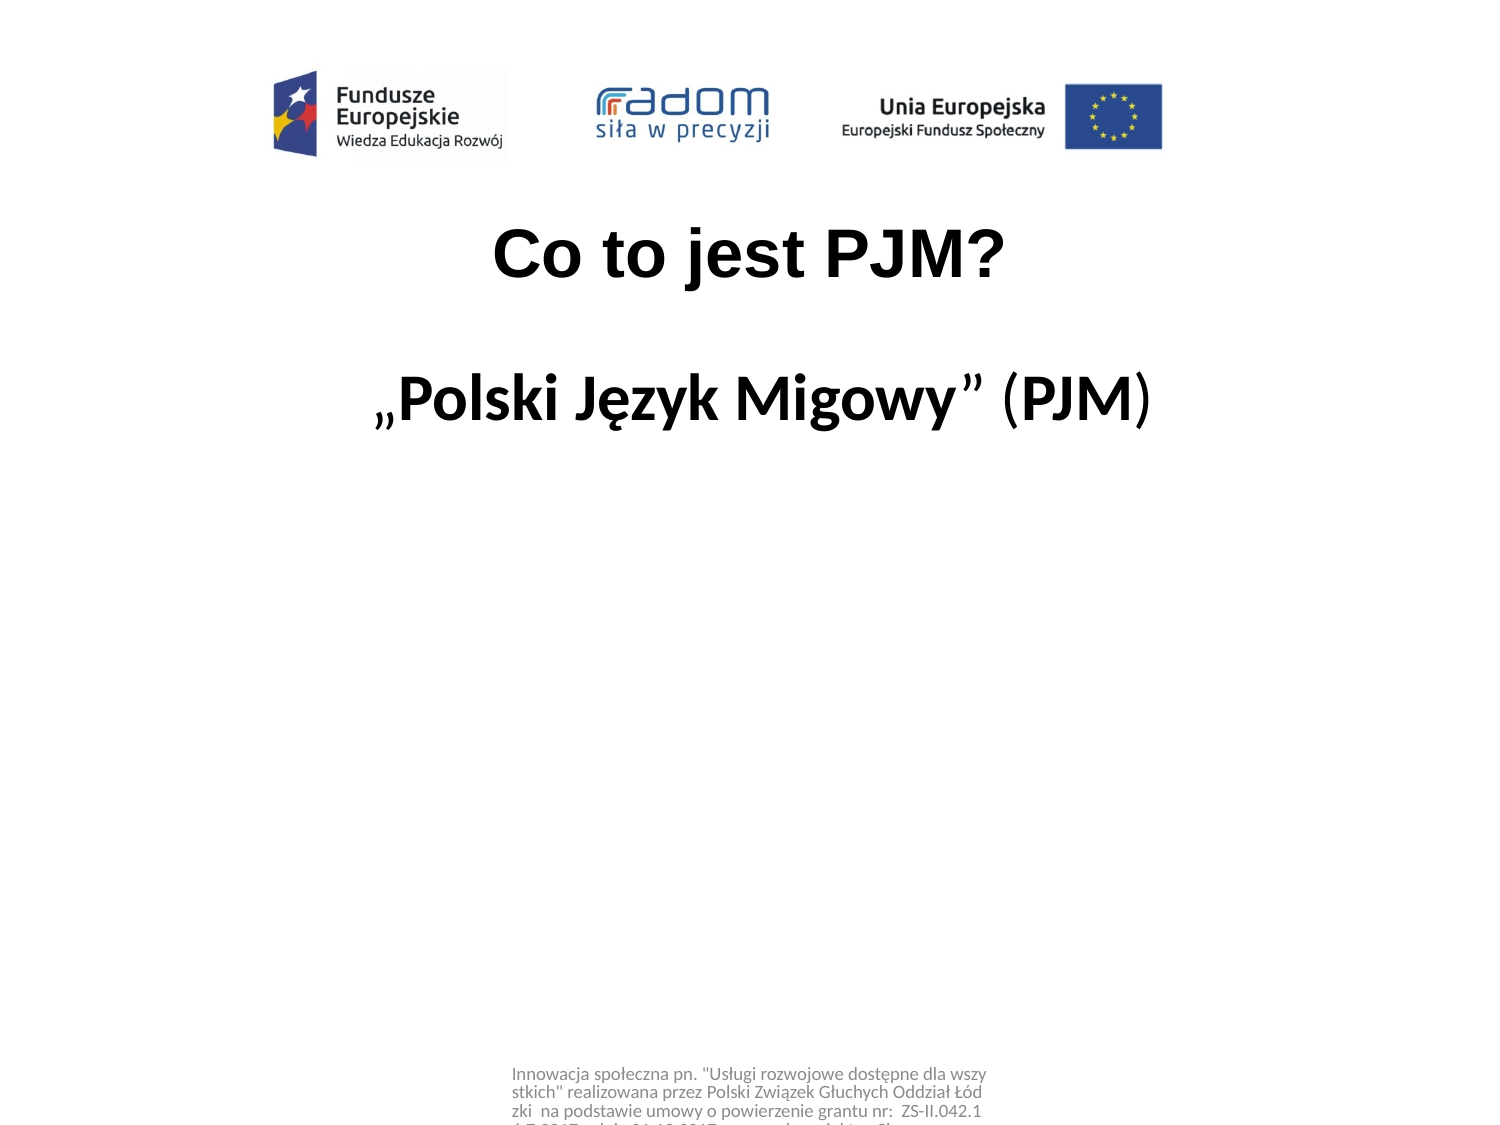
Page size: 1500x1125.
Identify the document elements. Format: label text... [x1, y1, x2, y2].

list „Polski Język Migowy” (PJM) [53, 172, 1471, 1071]
picture [267, 61, 1183, 171]
footer Innowacja społeczna pn. "Usługi rozwojowe dostępne dla wszystkich" realizowana przez Polski Związek Głuchych Oddział Łódzki na podstawie umowy o powierzenie grantu nr: ZS-II.042.16.7.2017 z dnia 21.12.2017 w ramach projektu „Chcemy pracować – innowacje w zakresie usług opiekuńczych dla osób zależnych” realizowanego przez Gminę Miasta Radomia w ramach programu Operacyjnego Wiedza Edukacja Rozwój 2014-2020 współfinansowanego ze środków Europejskiego Funduszu Społecznego IV Oś Priorytetowa POWER, Działanie 4.1: Innowacje społeczne [496, 1042, 1004, 1103]
